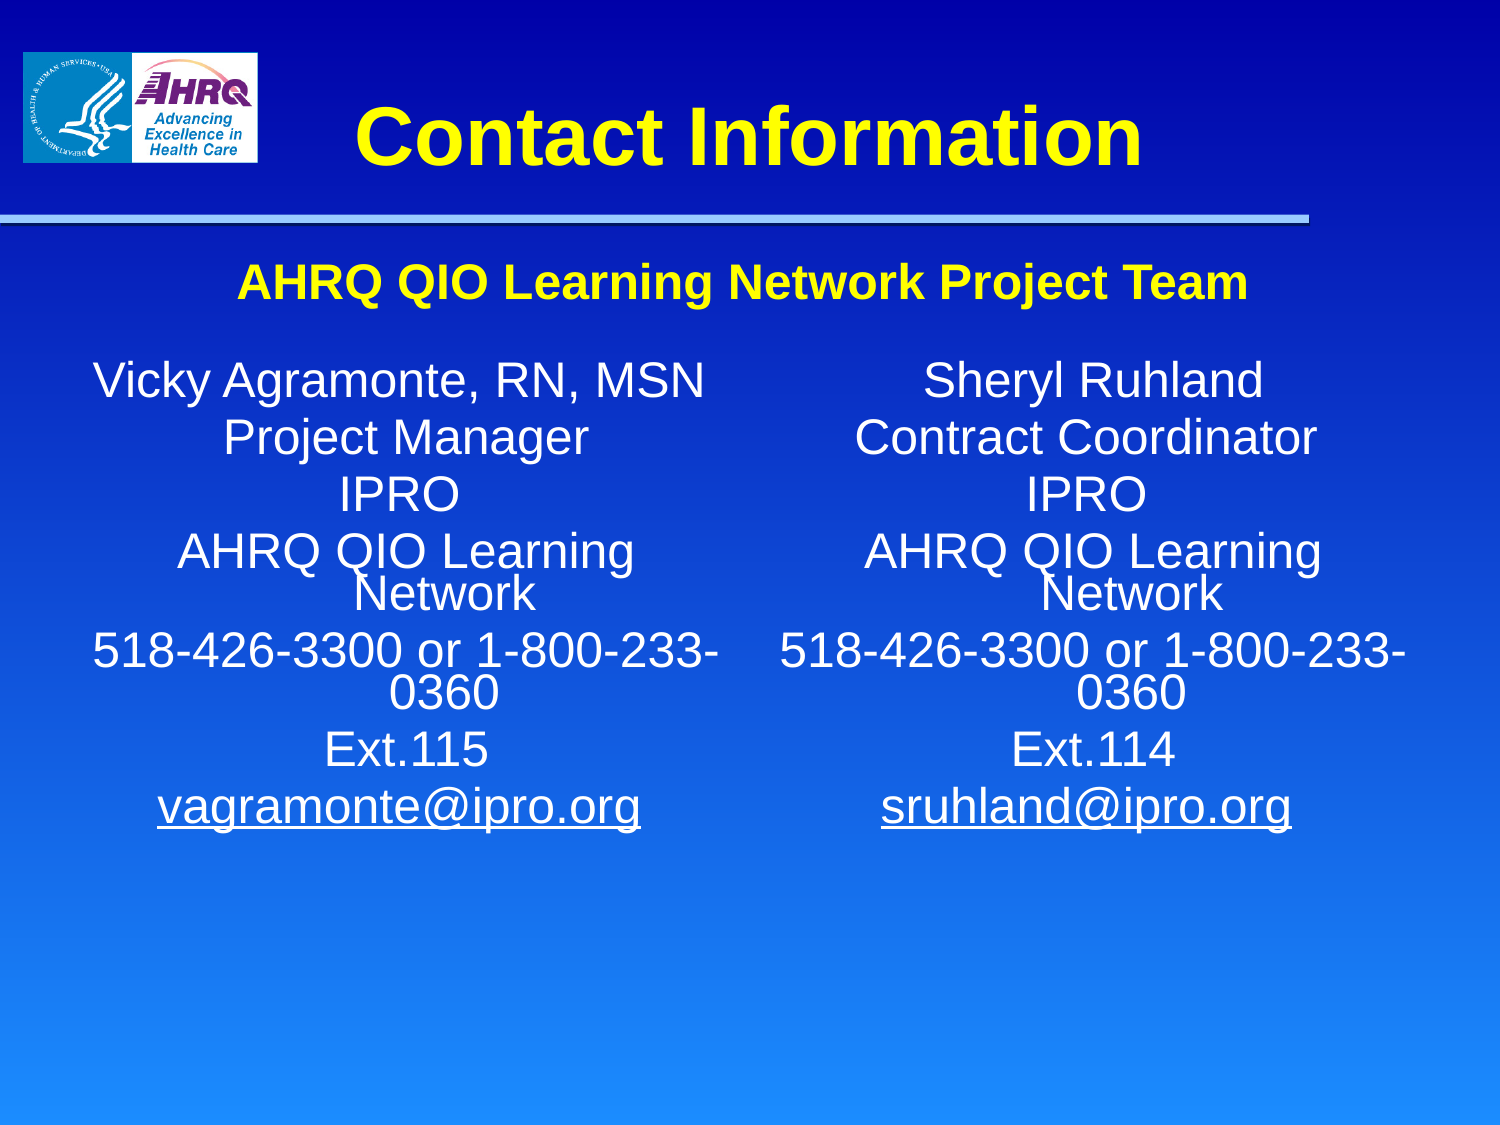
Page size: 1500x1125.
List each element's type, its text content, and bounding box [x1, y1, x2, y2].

picture [66, 121, 74, 126]
list AHRQ QIO Learning Network Project Team [74, 211, 1426, 318]
title Contact Information [74, 44, 1426, 211]
list Vicky Agramonte, RN, MSN Project Manager IPRO AHRQ QIO Learning Network 518-426-3300 or 1-800-233-0360 Ext.115 vagramonte@ipro.org [74, 356, 739, 1006]
picture [60, 129, 74, 134]
list Sheryl Ruhland Contract Coordinator IPRO AHRQ QIO Learning Network 518-426-3300 or 1-800-233-0360 Ext.114 sruhland@ipro.org [761, 356, 1426, 1006]
